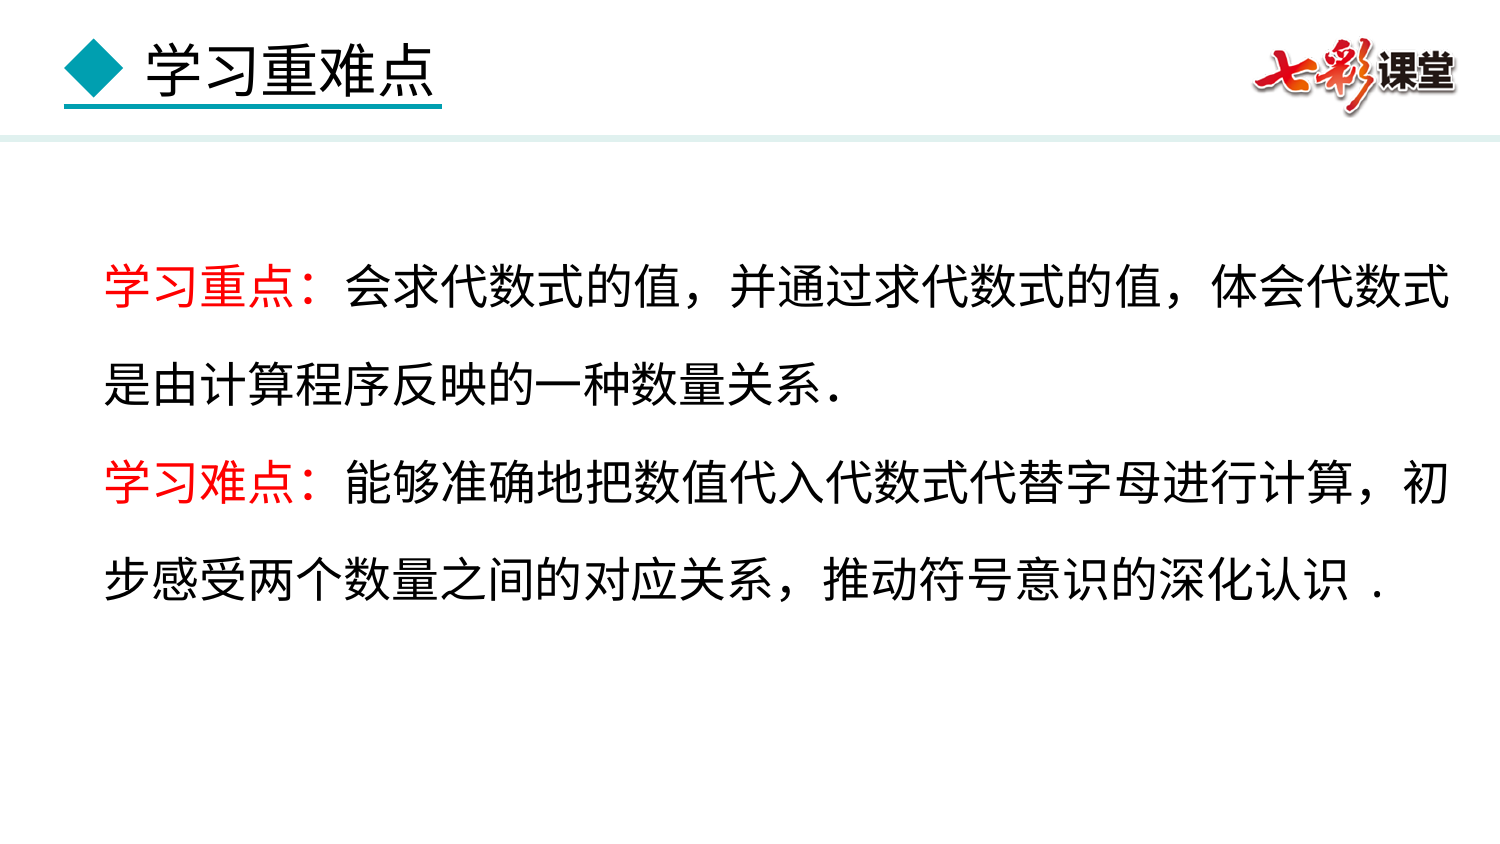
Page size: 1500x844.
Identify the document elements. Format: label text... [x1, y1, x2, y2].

picture [1249, 32, 1461, 118]
text_box 学习重点：会求代数式的值，并通过求代数式的值，体会代数式是由计算程序反映的一种数量关系． 学习难点：能够准确地把数值代入代数式代替字母进行计算，初步感受两个数量之间的对应关系，推动符号意识的深化认识. [88, 209, 1468, 615]
